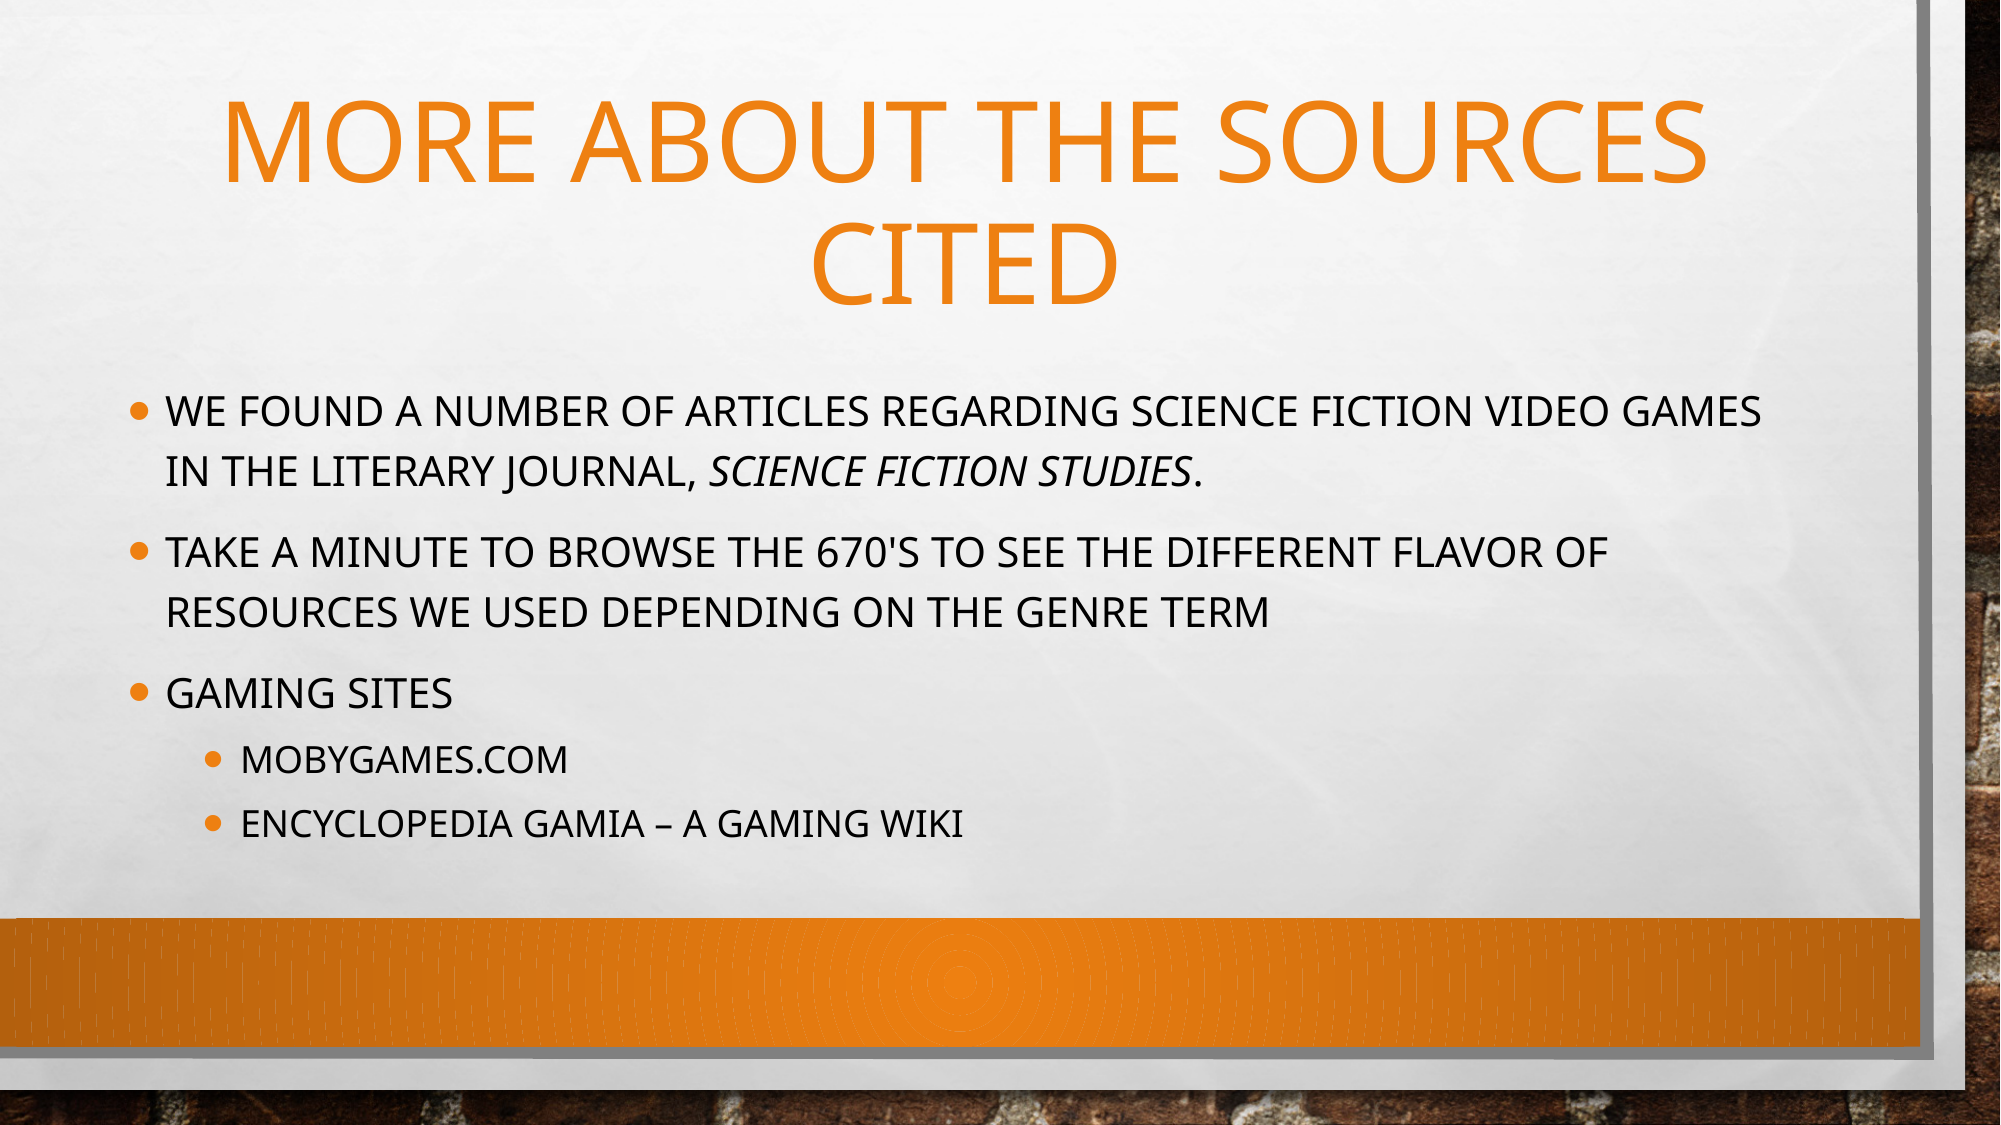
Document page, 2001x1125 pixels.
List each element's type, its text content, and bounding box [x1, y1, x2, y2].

list we found a number of articles regarding science fiction video games in the literary journal, Science Fiction Studies. take a minute to browse the 670's to see the different flavor of resources we used depending on the genre term Gaming sites Mobygames.com Encyclopedia Gamia – a gaming wiki [112, 338, 1818, 882]
picture [0, 0, 2000, 1125]
title more about the sources cited [112, 112, 1818, 302]
